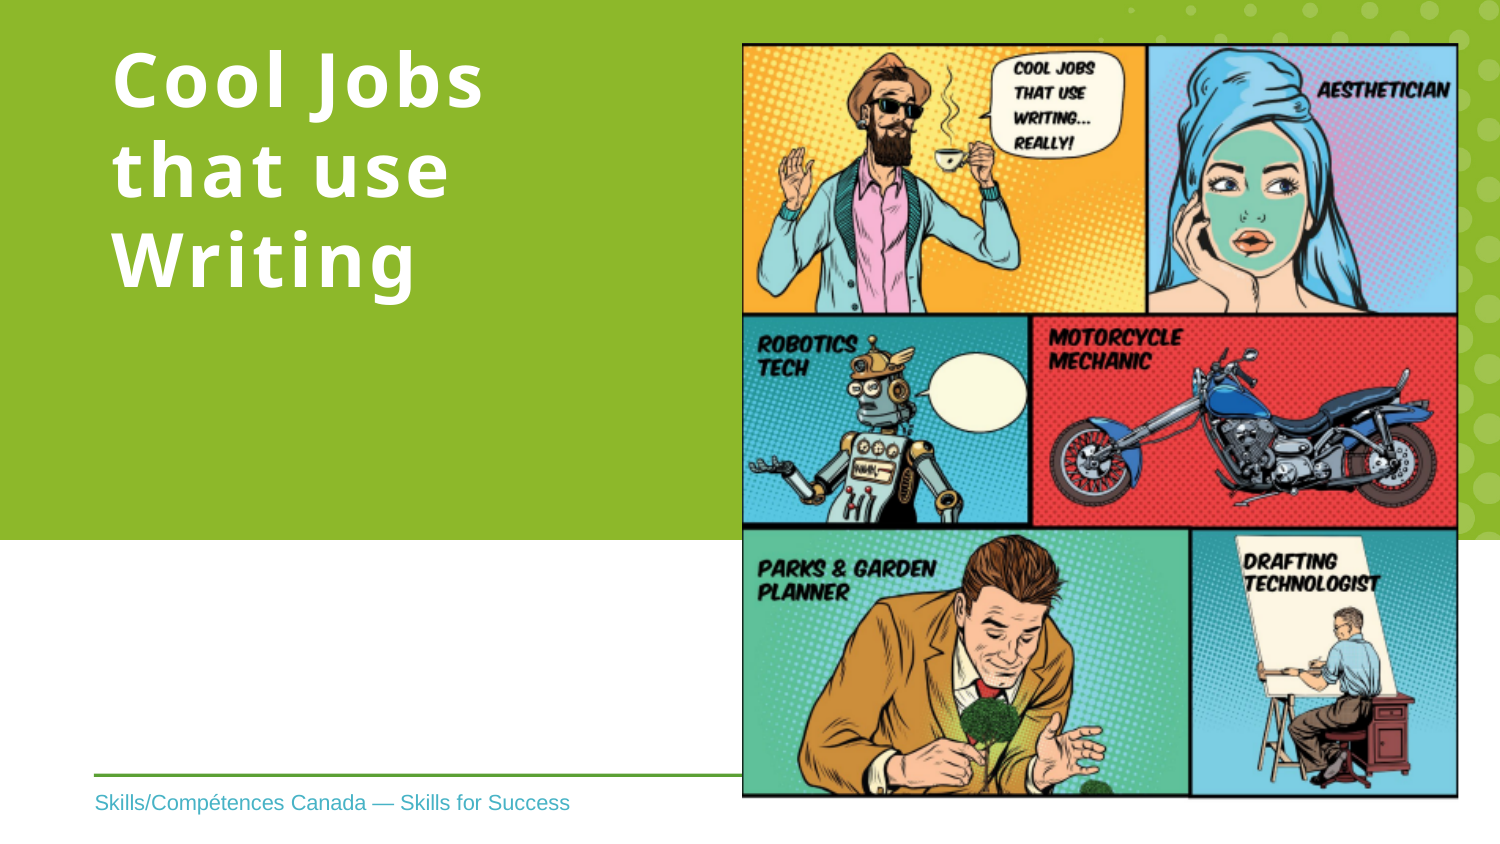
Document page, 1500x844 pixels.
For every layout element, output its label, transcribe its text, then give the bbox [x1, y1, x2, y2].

picture [0, 0, 1500, 804]
title Cool Jobs that use Writing [96, 25, 774, 499]
